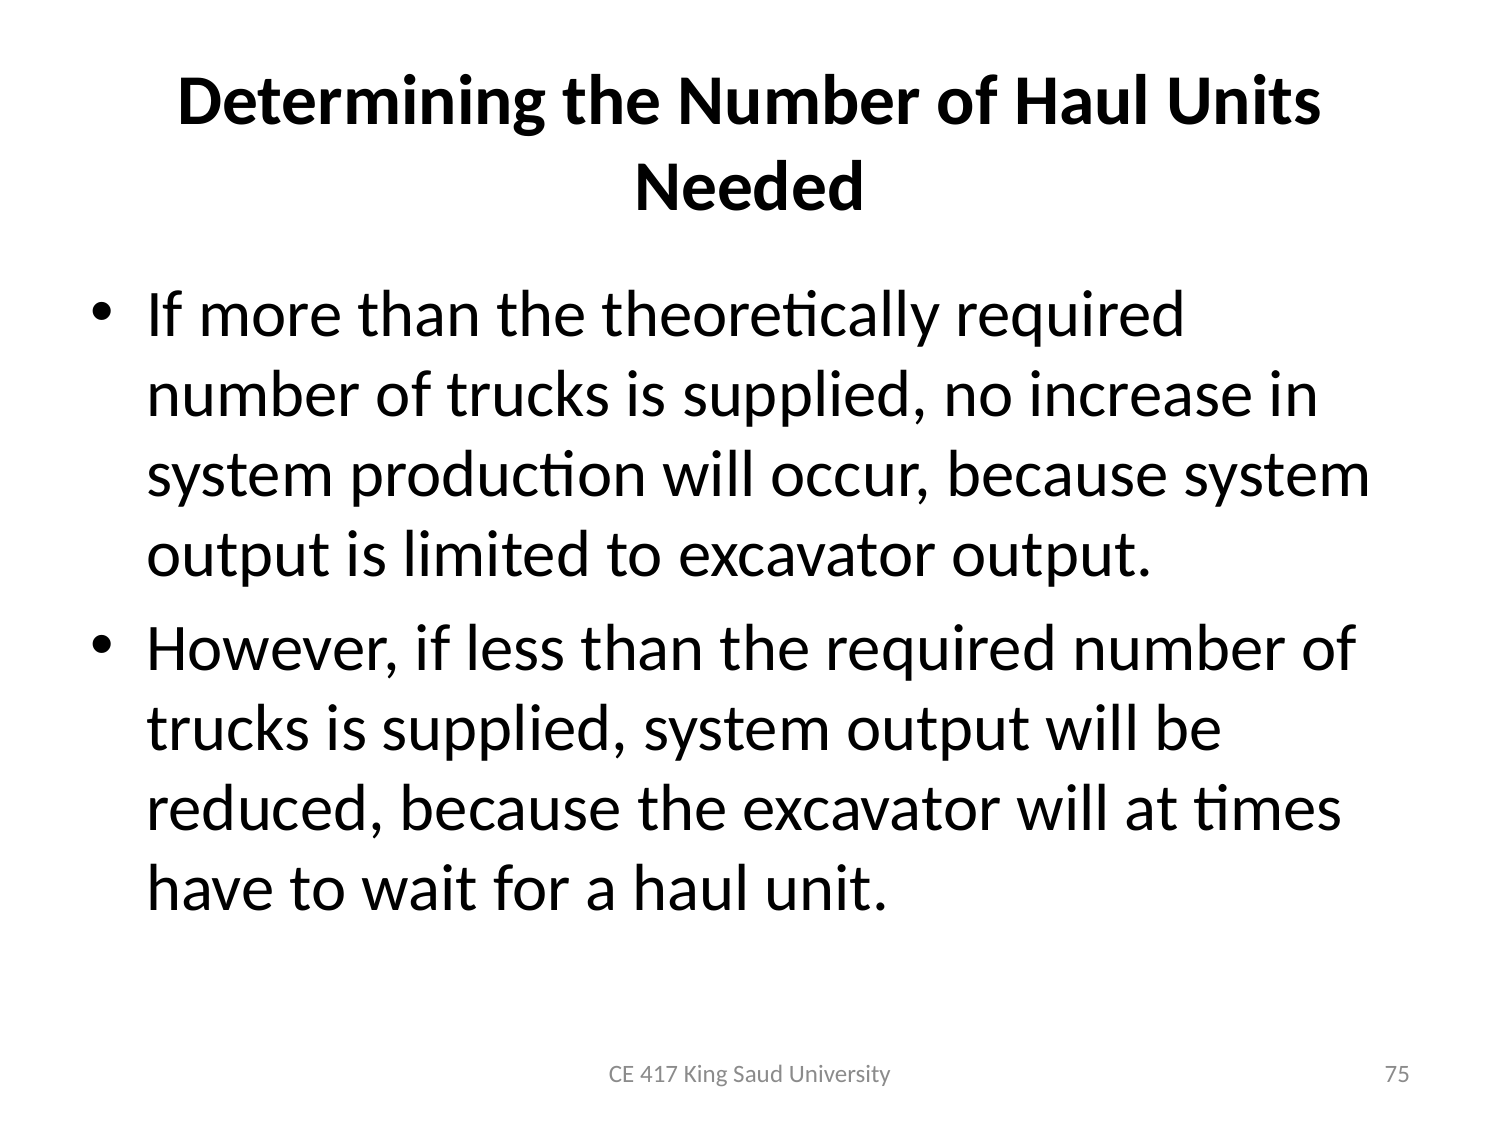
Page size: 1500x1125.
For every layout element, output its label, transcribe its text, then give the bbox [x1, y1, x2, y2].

slide_number 75 [1074, 1042, 1425, 1103]
list If more than the theoretically required number of trucks is supplied, no increase in system production will occur, because system output is limited to excavator output. However, if less than the required number of trucks is supplied, system output will be reduced, because the excavator will at times have to wait for a haul unit. [75, 262, 1425, 1005]
title Determining the Number of Haul Units Needed [75, 45, 1425, 233]
footer CE 417 King Saud University [512, 1042, 988, 1103]
